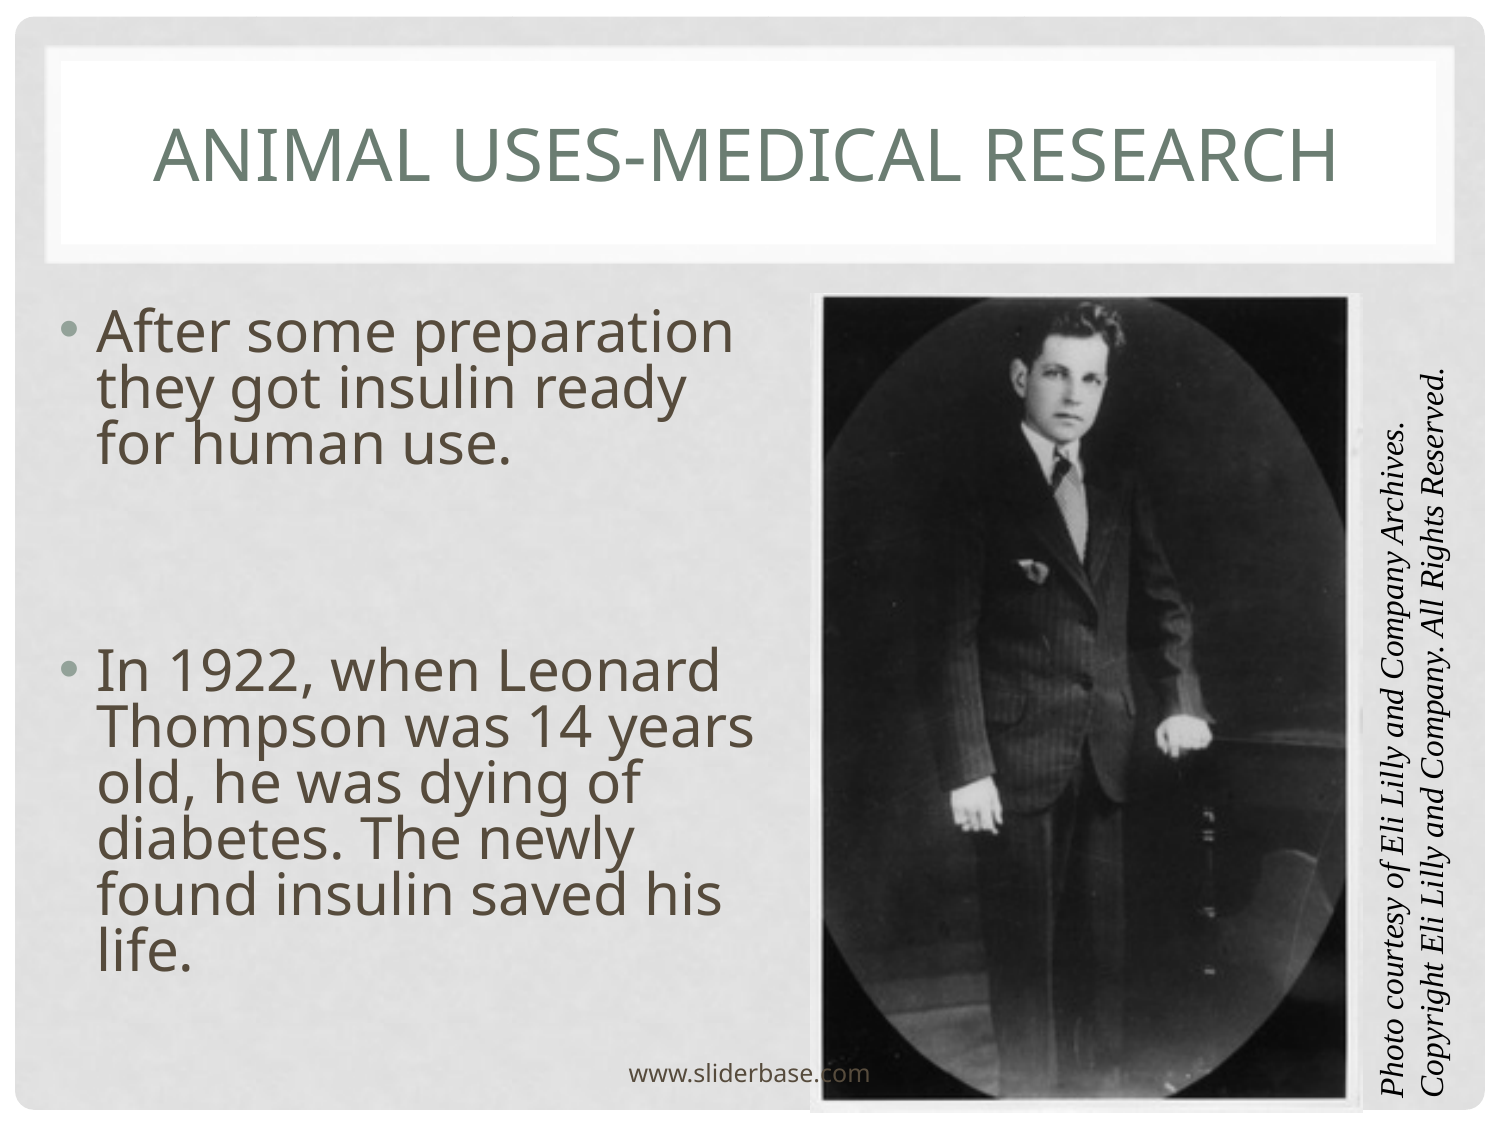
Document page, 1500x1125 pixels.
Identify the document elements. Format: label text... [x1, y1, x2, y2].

footer www.sliderbase.com [512, 1042, 809, 1103]
text_box After some preparation they got insulin ready for human use. [24, 299, 775, 557]
picture [809, 293, 1363, 1114]
text_box In 1922, when Leonard Thompson was 14 years old, he was dying of diabetes. The newly found insulin saved his life. [24, 557, 775, 1078]
title Animal Uses-medical research [69, 66, 1425, 238]
text_box Photo courtesy of Eli Lilly and Company Archives. Copyright Eli Lilly and Company. All Rights Reserved. [1362, 269, 1458, 1113]
